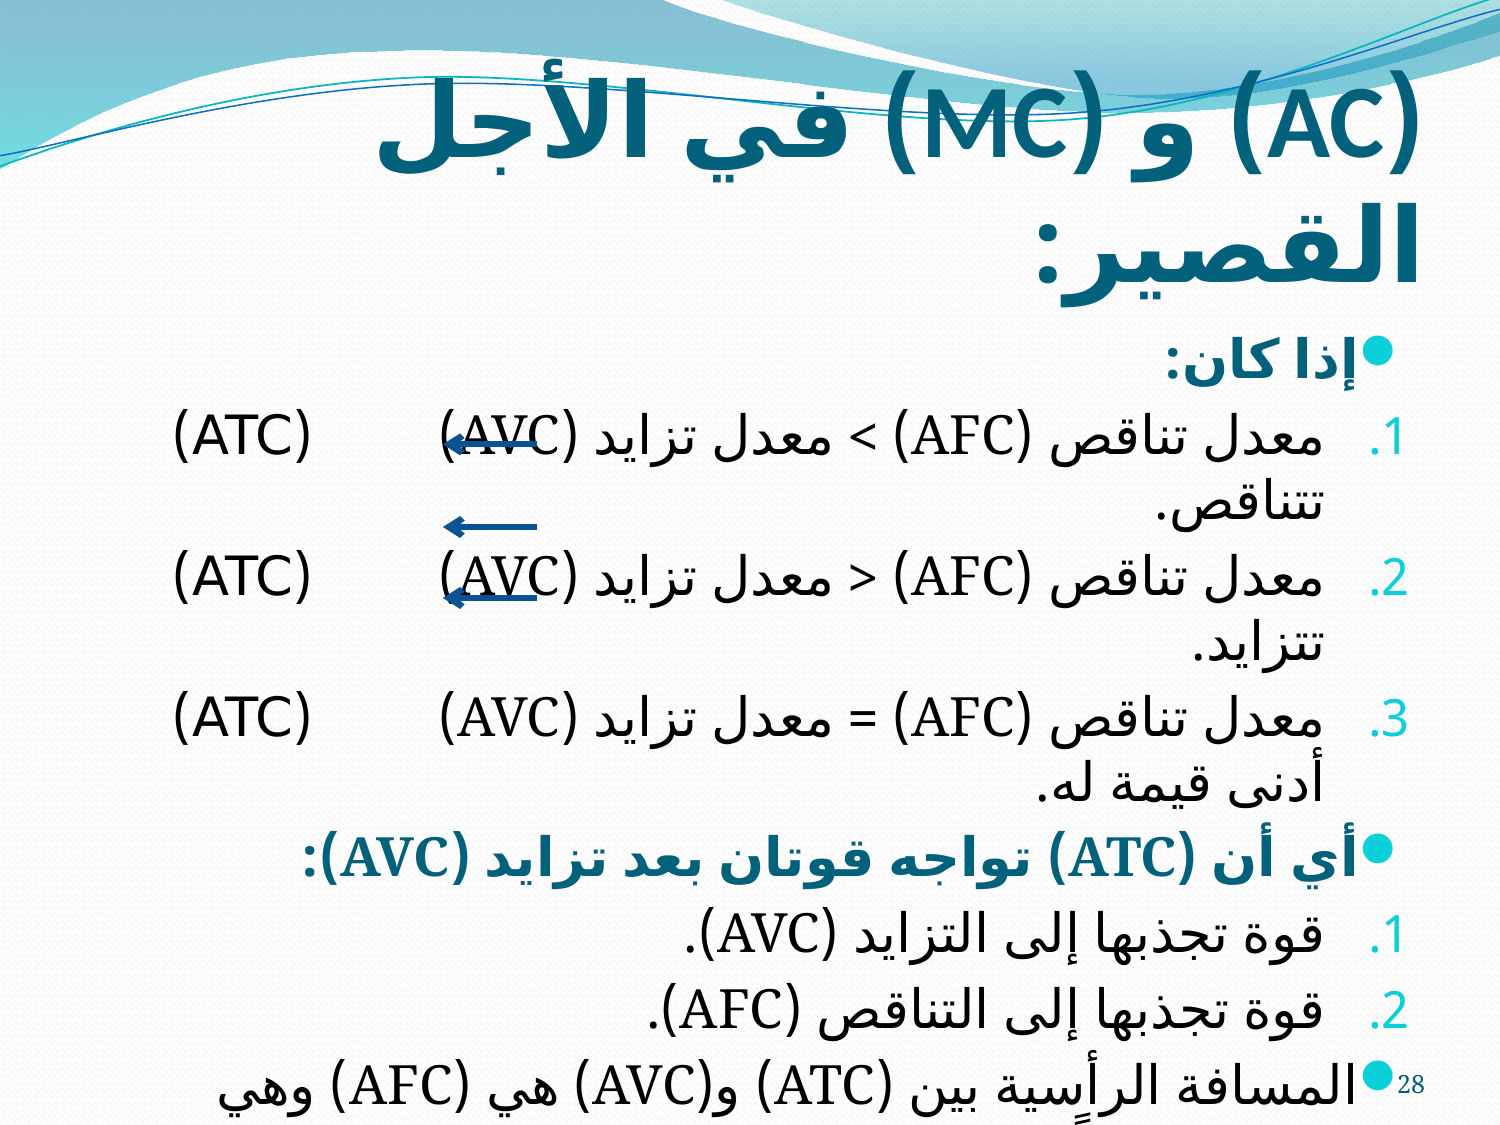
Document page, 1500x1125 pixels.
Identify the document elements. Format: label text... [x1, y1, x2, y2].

list إذا كان: معدل تناقص (AFC) > معدل تزايد (AVC) (ATC) تتناقص. معدل تناقص (AFC) < معدل تزايد (AVC) (ATC) تتزايد. معدل تناقص (AFC) = معدل تزايد (AVC) (ATC) أدنى قيمة له. أي أن (ATC) تواجه قوتان بعد تزايد (AVC): قوة تجذبها إلى التزايد (AVC). قوة تجذبها إلى التناقص (AFC). المسافة الرأسية بين (ATC) و(AVC) هي (AFC) وهي متناقصة دوماً. [75, 317, 1425, 1038]
title (AC) و (MC) في الأجل القصير: [75, 115, 1425, 303]
slide_number 28 [1299, 1042, 1425, 1103]
